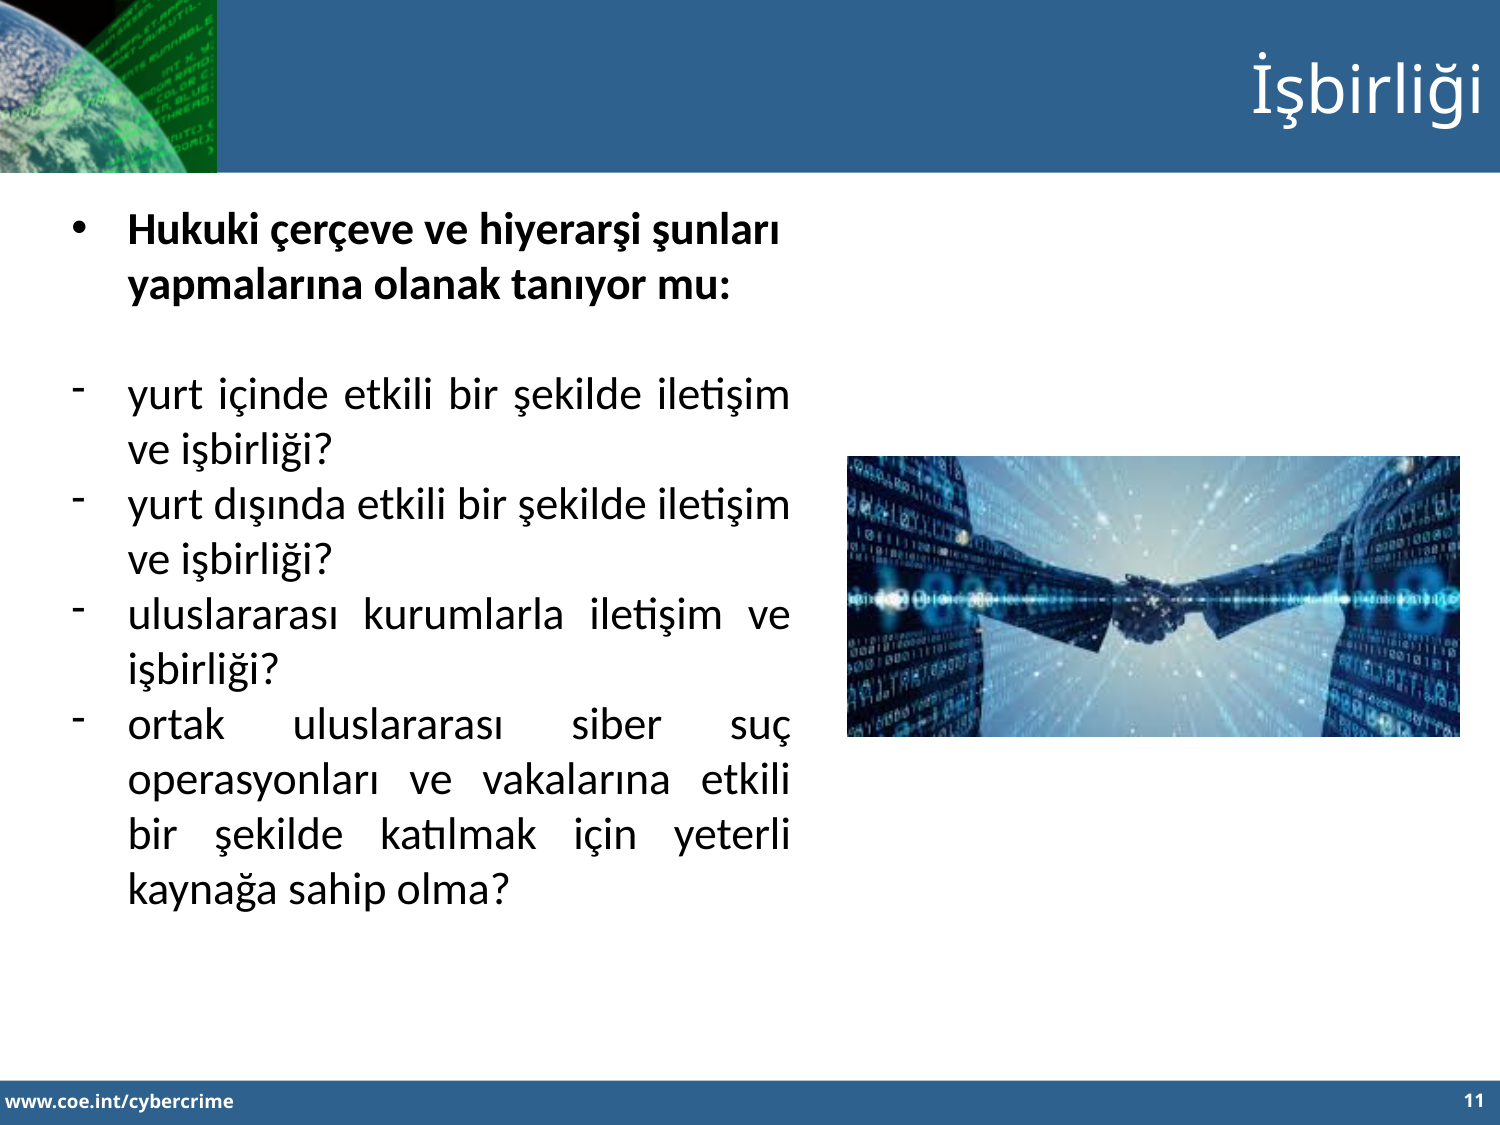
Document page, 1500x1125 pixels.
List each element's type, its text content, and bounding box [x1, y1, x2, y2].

picture [0, 1, 217, 173]
text_box İşbirliği [373, 10, 1500, 163]
picture [847, 456, 1460, 737]
slide_number 11 [1149, 1081, 1500, 1125]
text_box Hukuki çerçeve ve hiyerarşi şunları yapmalarına olanak tanıyor mu: yurt içinde etkili bir şekilde iletişim ve işbirliği? yurt dışında etkili bir şekilde iletişim ve işbirliği? uluslararası kurumlarla iletişim ve işbirliği? ortak uluslararası siber suç operasyonları ve vakalarına etkili bir şekilde katılmak için yeterli kaynağa sahip olma? [56, 191, 807, 921]
